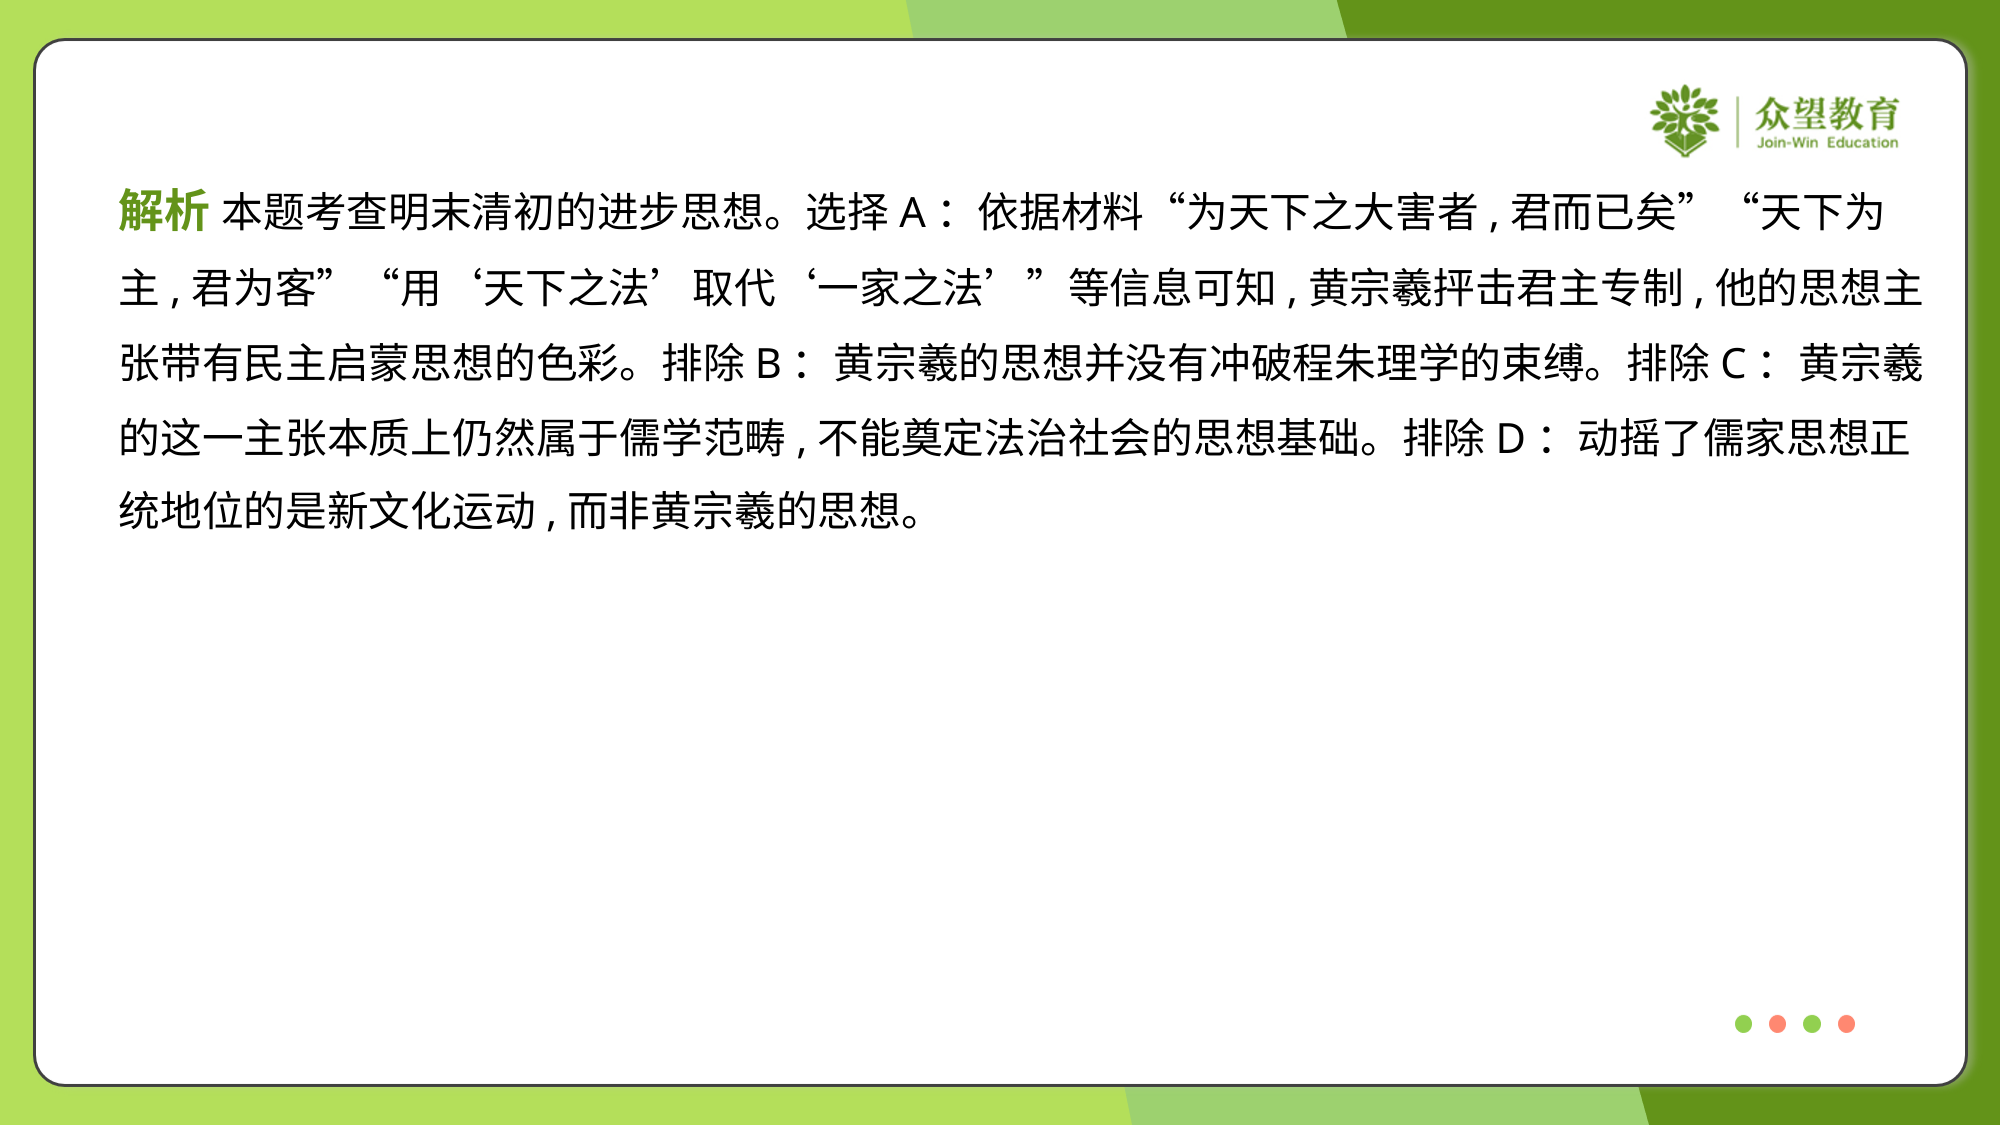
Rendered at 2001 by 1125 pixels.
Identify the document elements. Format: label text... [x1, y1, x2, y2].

picture [0, 0, 2000, 1125]
text_box 解析 本题考查明末清初的进步思想。选择A：依据材料“为天下之大害者,君而已矣”“天下为 主,君为客”“用‘天下之法’取代‘一家之法’”等信息可知,黄宗羲抨击君主专制,他的思想主 张带有民主启蒙思想的色彩。排除B：黄宗羲的思想并没有冲破程朱理学的束缚。排除C：黄宗羲 的这一主张本质上仍然属于儒学范畴,不能奠定法治社会的思想基础。排除D：动摇了儒家思想正 统地位的是新文化运动,而非黄宗羲的思想。 [118, 159, 1883, 527]
